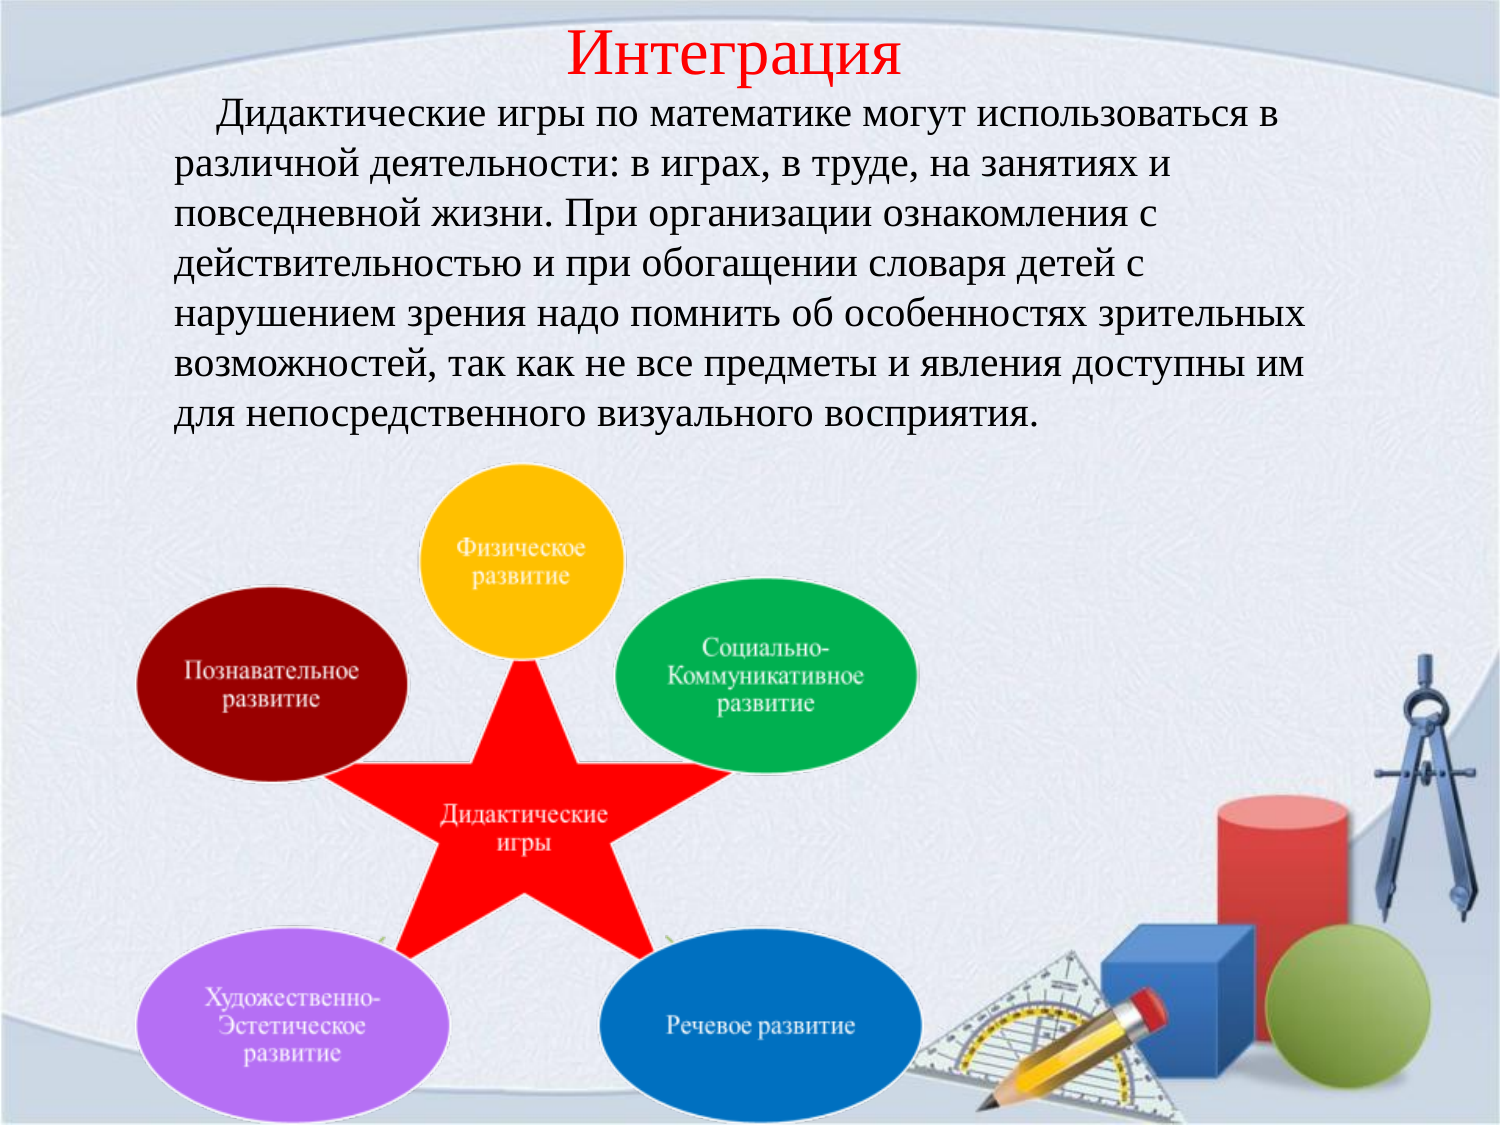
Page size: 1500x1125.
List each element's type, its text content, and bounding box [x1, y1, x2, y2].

text_box Дидактические игры по математике могут использоваться в различной деятельности: в играх, в труде, на занятиях и повседневной жизни. При организации ознакомления с действительностью и при обогащении словаря детей с нарушением зрения надо помнить об особенностях зрительных возможностей, так как не все предметы и явления доступны им для непосредственного визуального восприятия. [159, 184, 1329, 336]
text_box Интеграция [442, 0, 1043, 96]
picture [0, 0, 1500, 1125]
